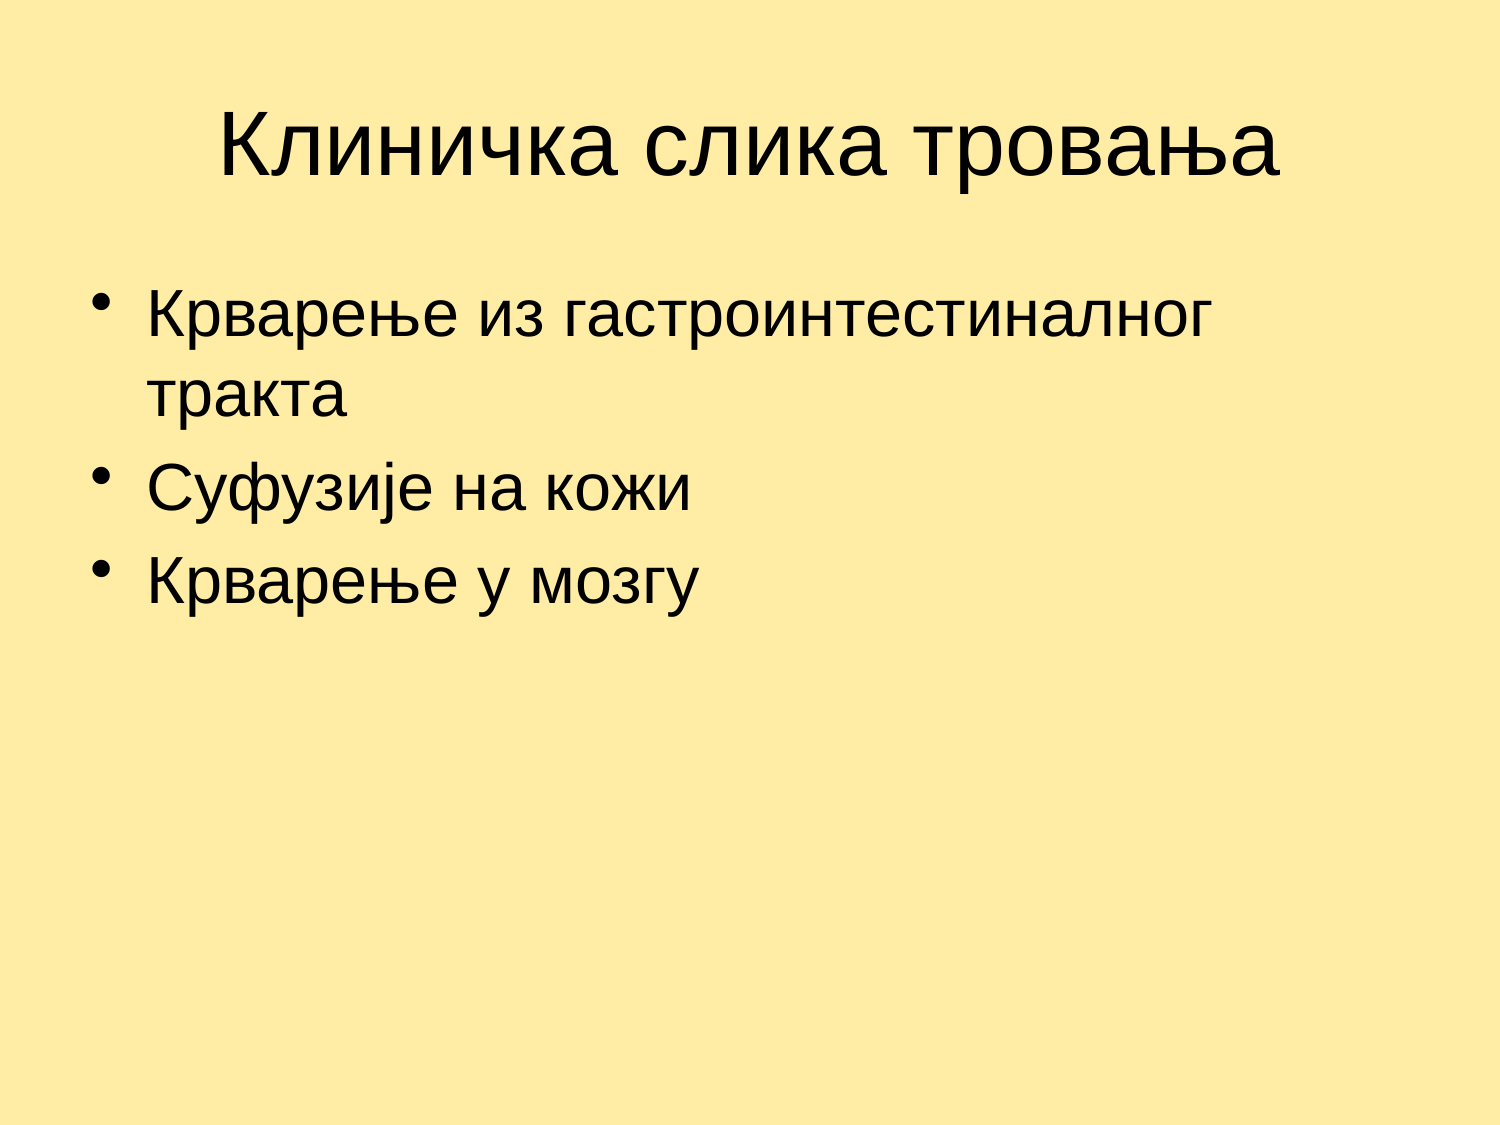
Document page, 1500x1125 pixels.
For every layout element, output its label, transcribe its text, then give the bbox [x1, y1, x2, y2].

list Крварење из гастроинтестиналног тракта Суфузије на кожи Крварење у мозгу [74, 262, 1426, 1006]
title Клиничка слика тровања [74, 44, 1426, 233]
